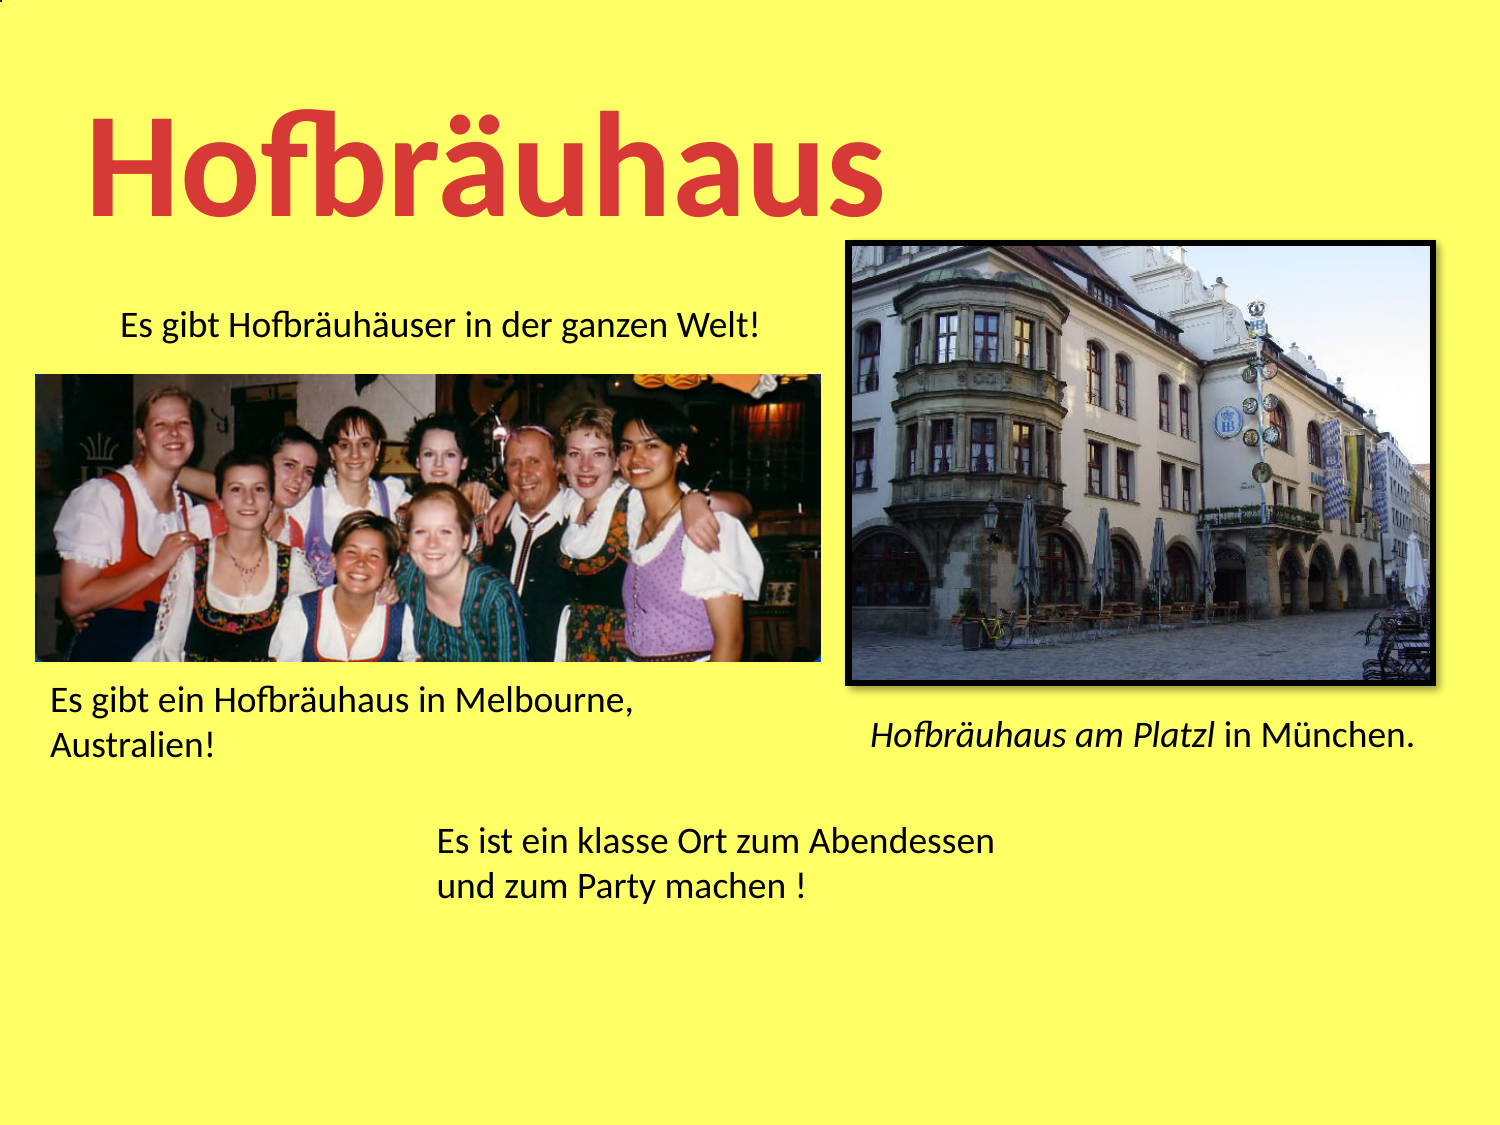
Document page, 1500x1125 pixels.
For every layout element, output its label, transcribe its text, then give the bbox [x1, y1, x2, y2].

text_box Es ist ein klasse Ort zum Abendessen und zum Party machen ! [421, 808, 1043, 914]
text_box Es gibt Hofbräuhäuser in der ganzen Welt! [105, 292, 786, 353]
picture [851, 245, 1430, 680]
text_box Hofbräuhaus [46, 58, 926, 254]
picture [34, 374, 821, 662]
text_box Es gibt ein Hofbräuhaus in Melbourne, Australien! [35, 670, 809, 773]
text_box Hofbräuhaus am Platzl in München. [855, 703, 1442, 763]
